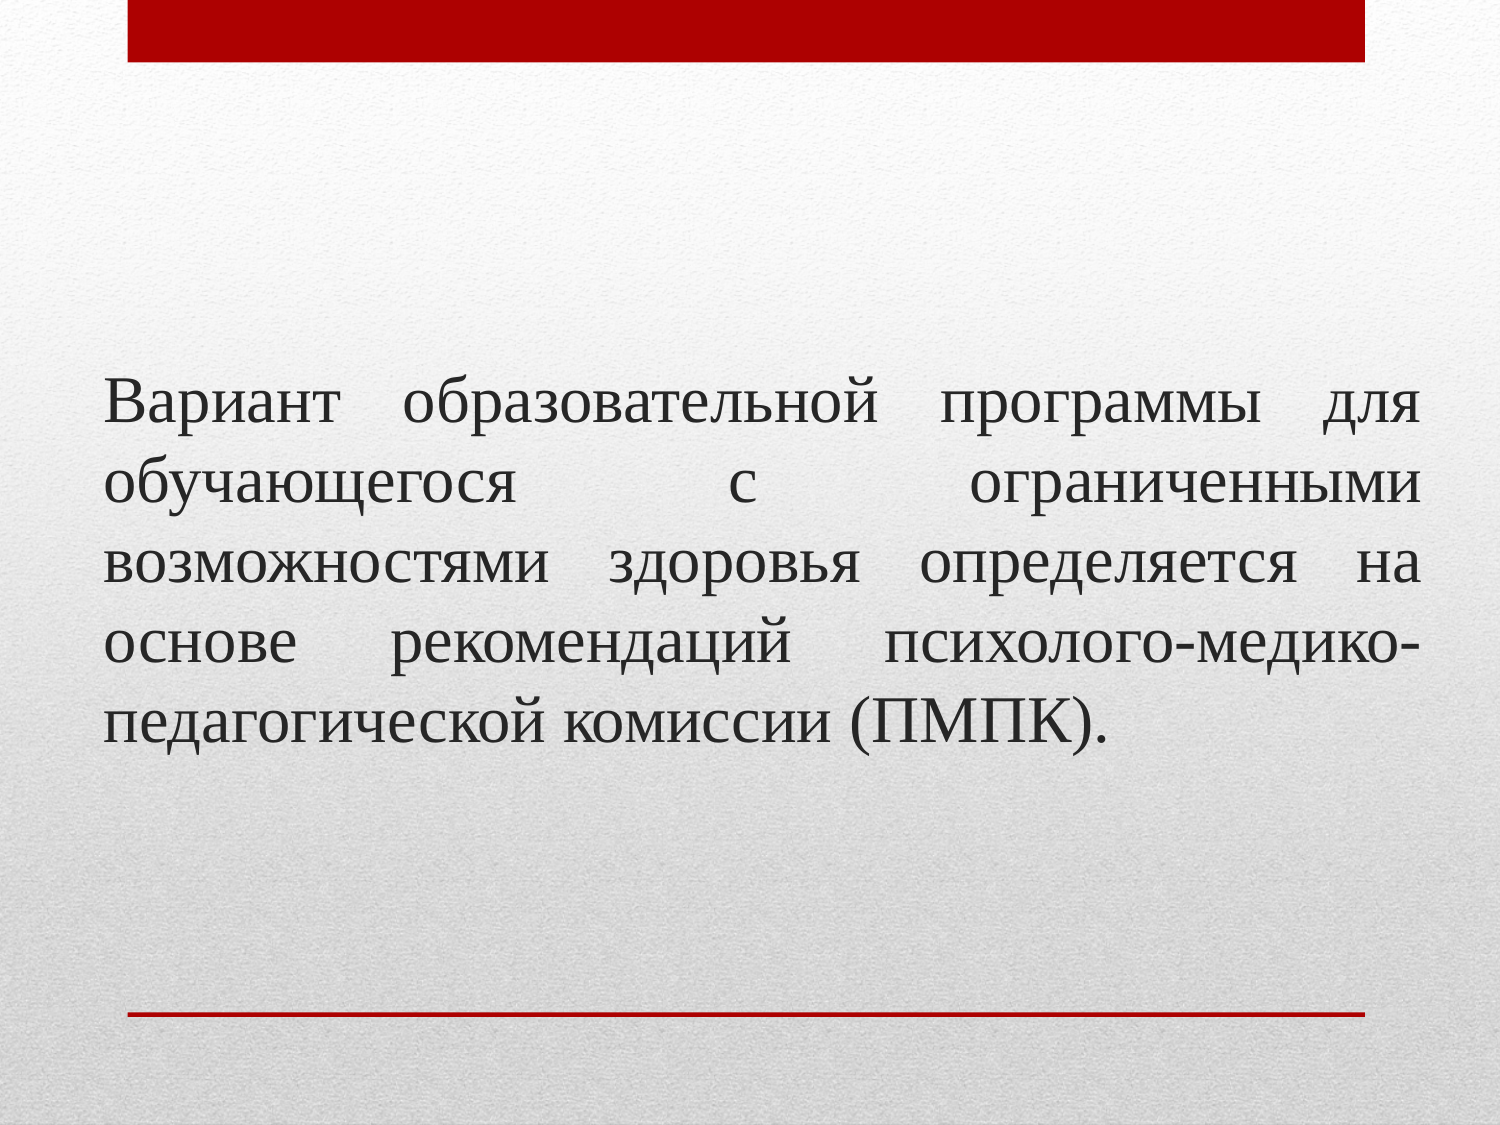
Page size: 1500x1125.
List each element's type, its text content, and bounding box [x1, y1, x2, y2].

title Вариант образовательной программы для обучающегося с ограниченными возможностями здоровья определяется на основе рекомендаций психолого-медико-педагогической комиссии (ПМПК). [88, 78, 1439, 764]
